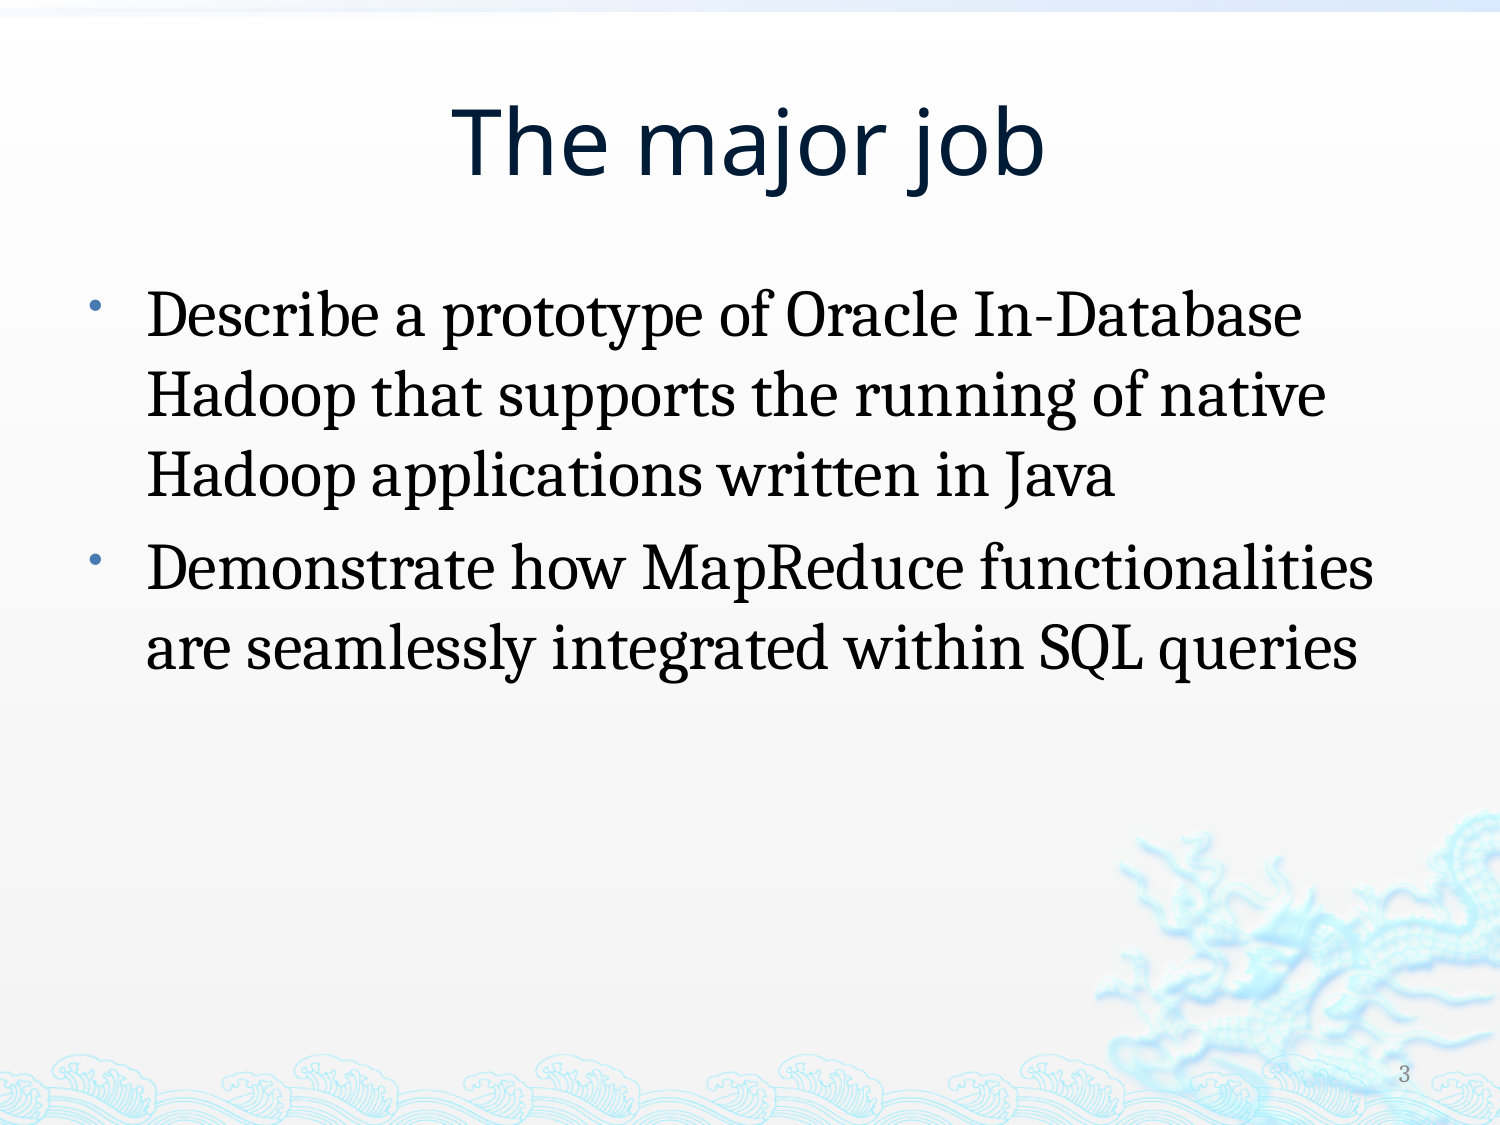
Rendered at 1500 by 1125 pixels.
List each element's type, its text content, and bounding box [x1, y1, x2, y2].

title The major job [75, 45, 1425, 233]
list Describe a prototype of Oracle In-Database Hadoop that supports the running of native Hadoop applications written in Java Demonstrate how MapReduce functionalities are seamlessly integrated within SQL queries [75, 262, 1425, 1005]
slide_number 3 [1074, 1042, 1425, 1103]
